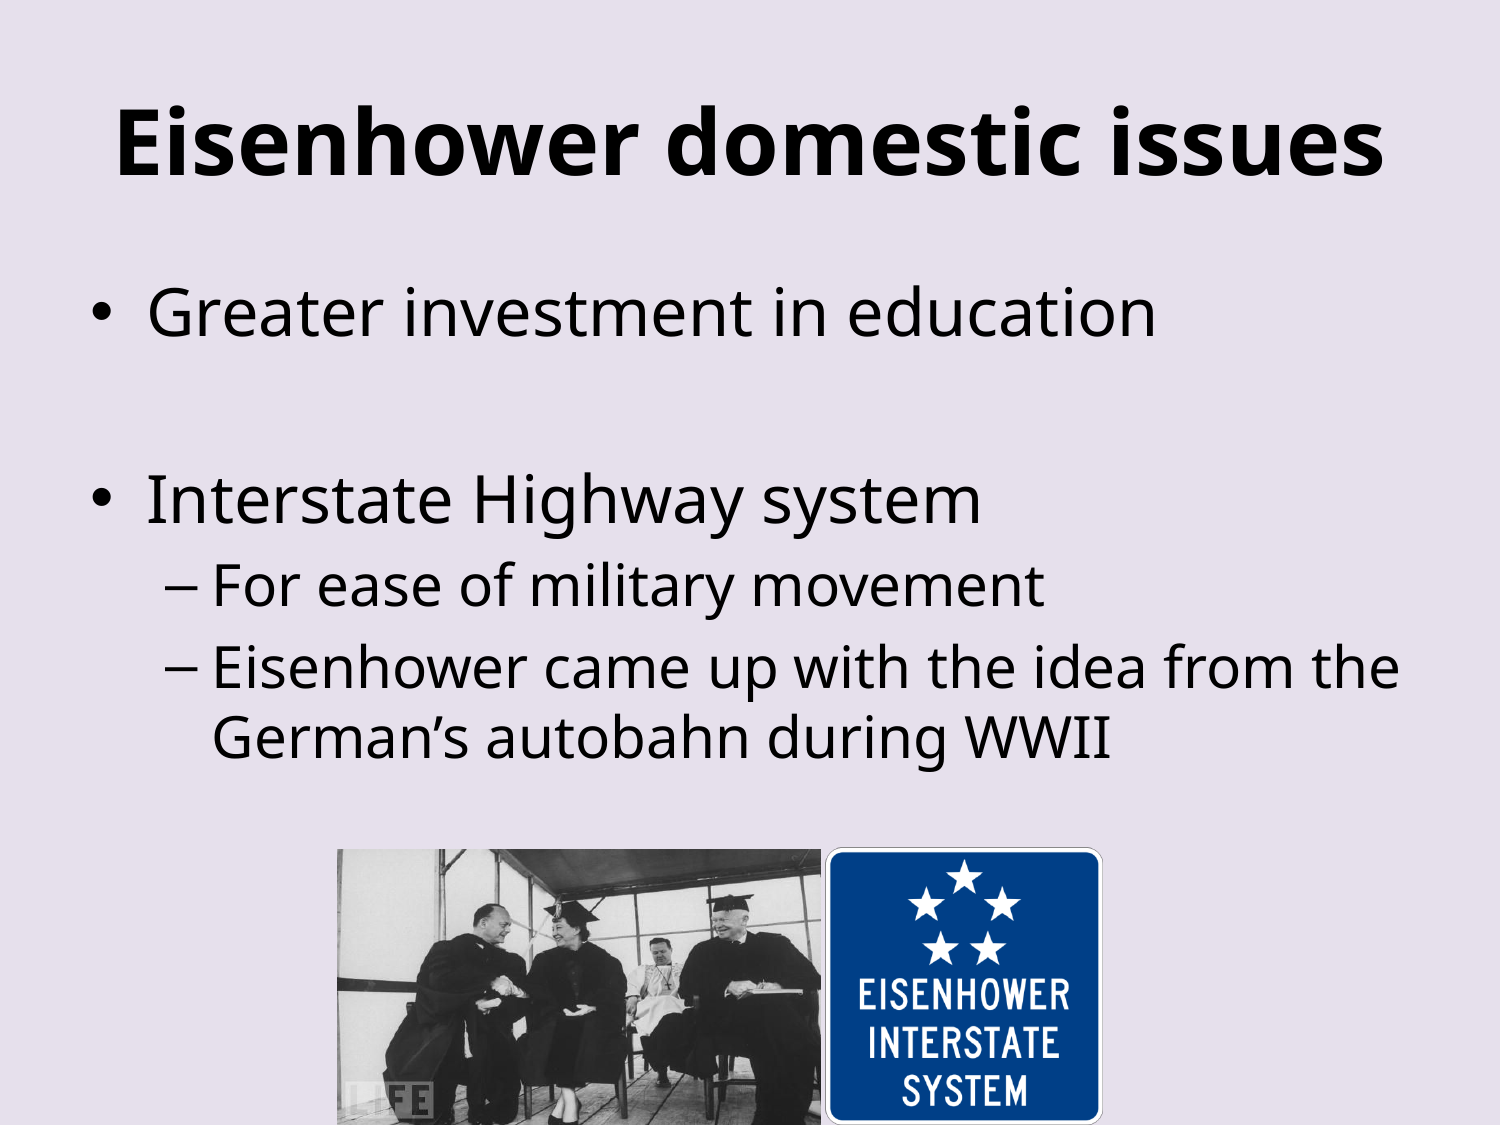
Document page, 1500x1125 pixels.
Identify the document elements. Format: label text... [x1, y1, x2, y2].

picture [337, 849, 821, 1125]
list Greater investment in education Interstate Highway system For ease of military movement Eisenhower came up with the idea from the German’s autobahn during WWII [75, 262, 1425, 1005]
picture [824, 847, 1103, 1125]
title Eisenhower domestic issues [75, 45, 1425, 233]
